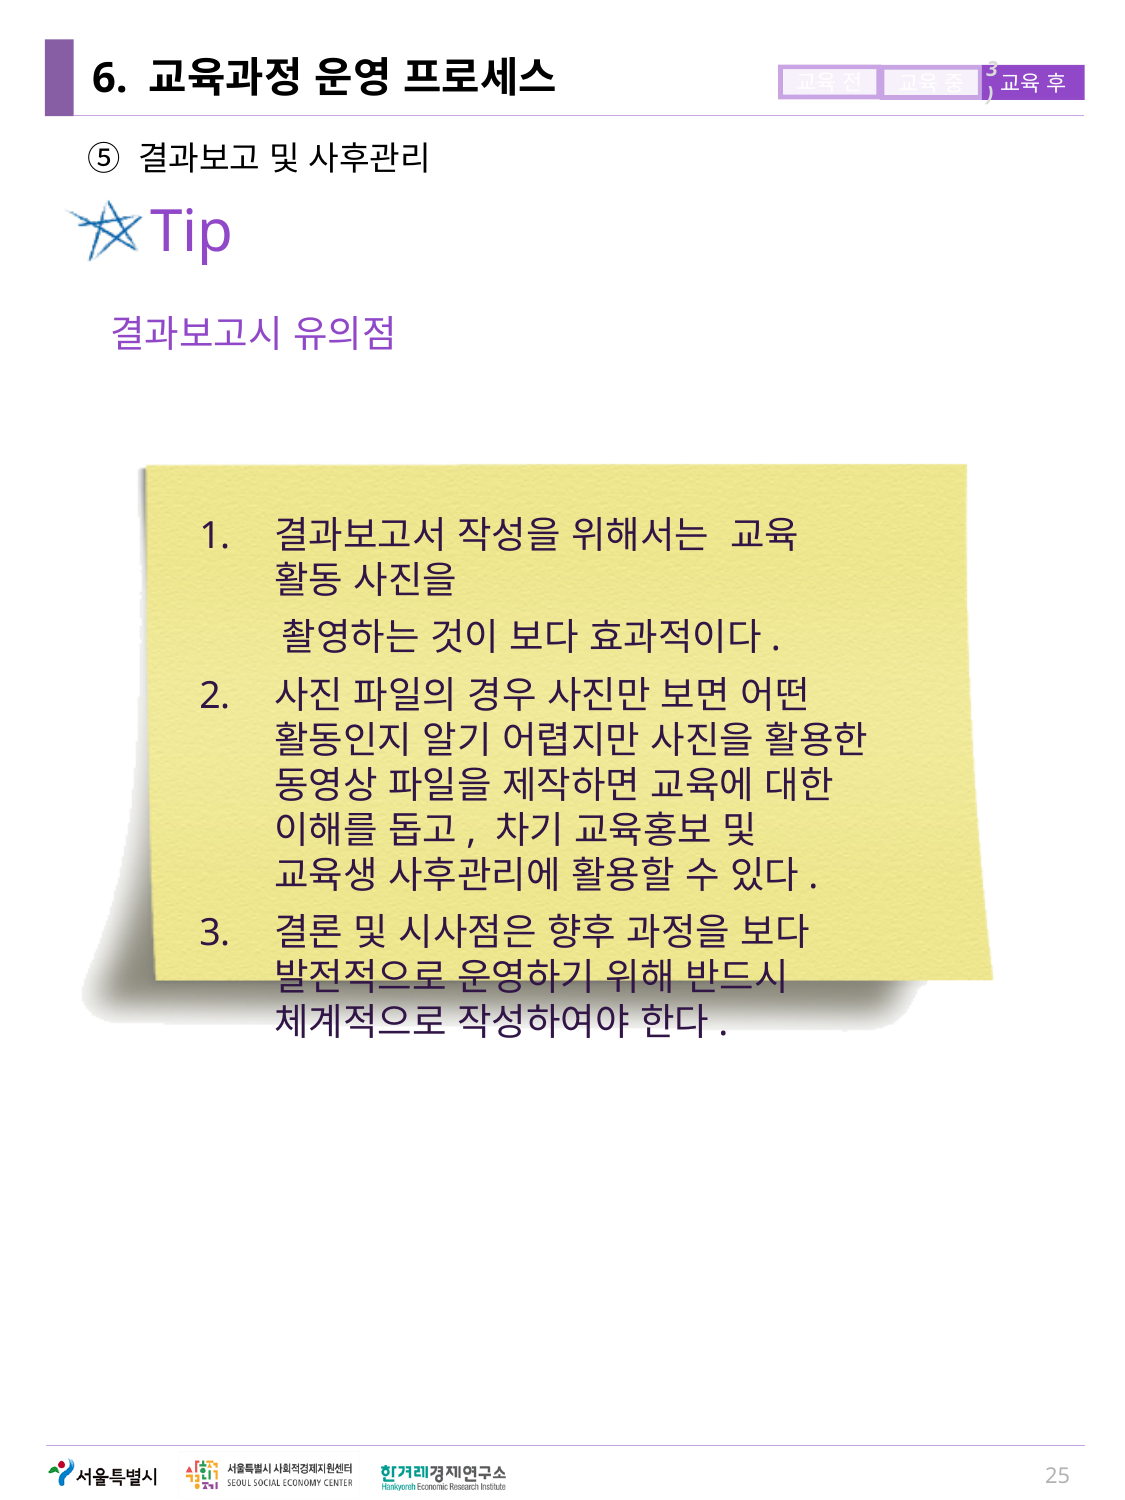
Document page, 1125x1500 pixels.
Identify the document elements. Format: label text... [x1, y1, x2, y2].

text_box ⑤ 결과보고 및 사후관리 [72, 130, 446, 185]
title 6. 교육과정 운영 프로세스 [77, 49, 1034, 110]
picture [381, 1465, 506, 1491]
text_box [780, 55, 1083, 98]
picture [178, 1451, 360, 1499]
text_box 결과보고시 유의점 [95, 289, 799, 363]
picture [48, 1457, 157, 1486]
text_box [58, 185, 360, 272]
picture [40, 397, 1078, 1088]
slide_number 25 [832, 1436, 1086, 1500]
